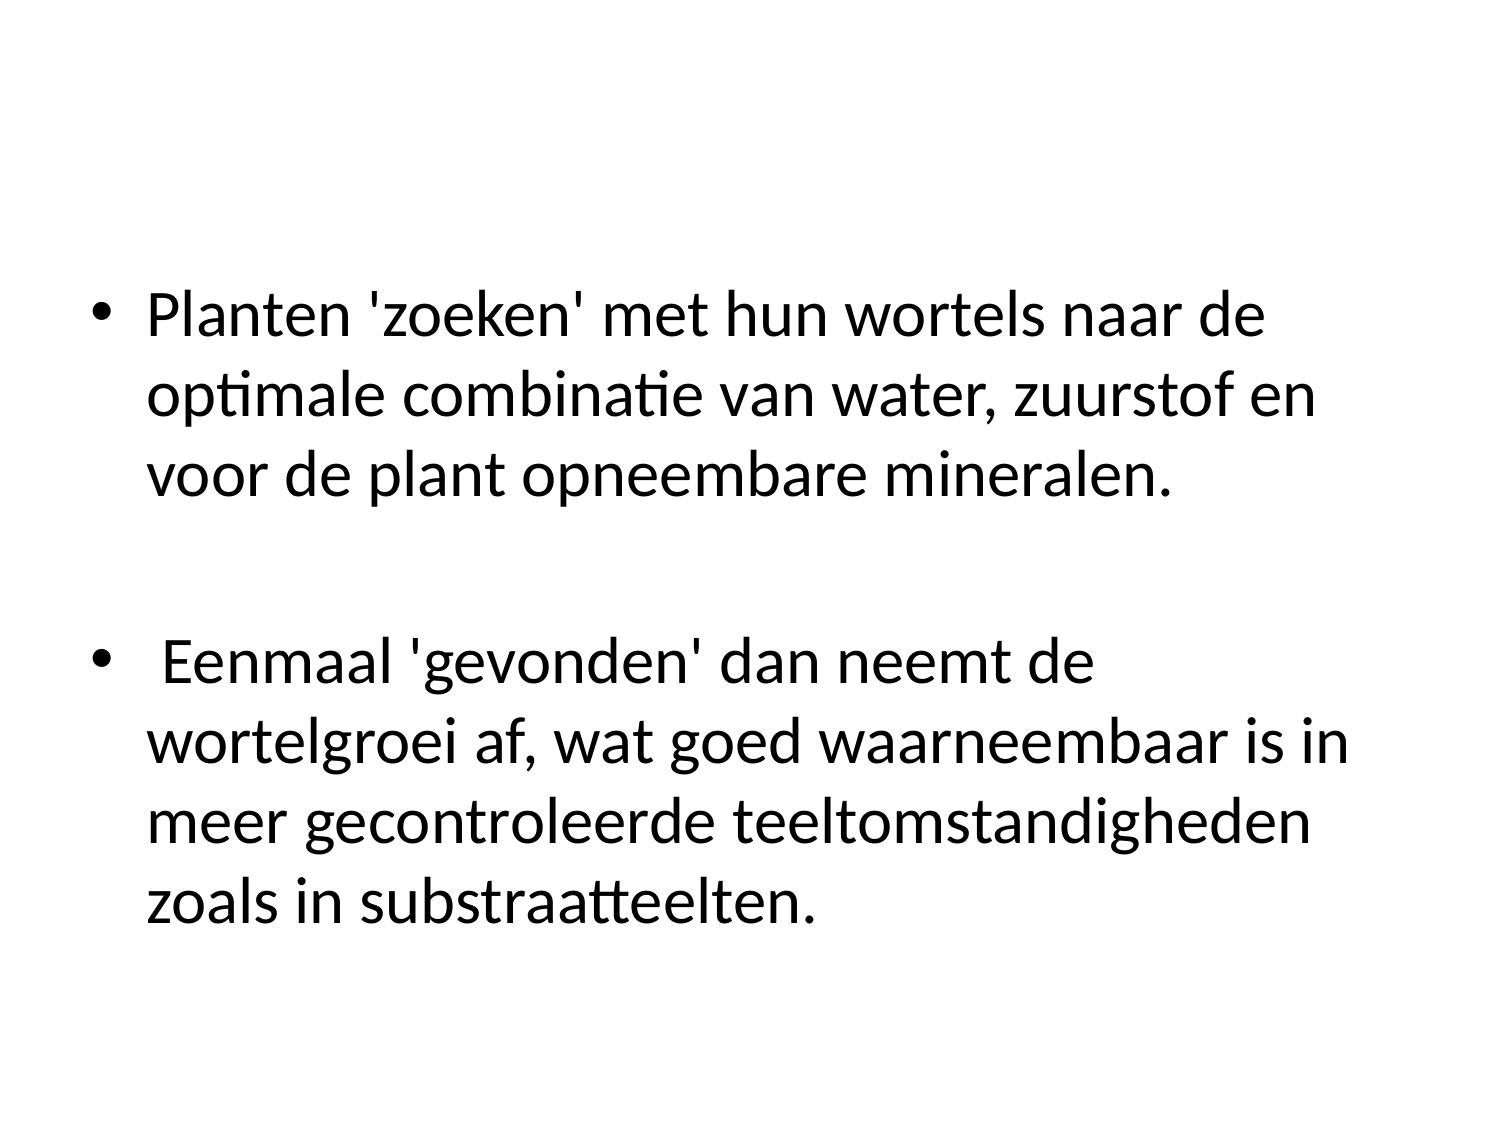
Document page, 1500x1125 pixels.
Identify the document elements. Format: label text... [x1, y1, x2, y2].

list Planten 'zoeken' met hun wortels naar de optimale combinatie van water, zuurstof en voor de plant opneembare mineralen. Eenmaal 'gevonden' dan neemt de wortelgroei af, wat goed waarneembaar is in meer gecontroleerde teeltomstandigheden zoals in substraatteelten. [75, 262, 1425, 1005]
